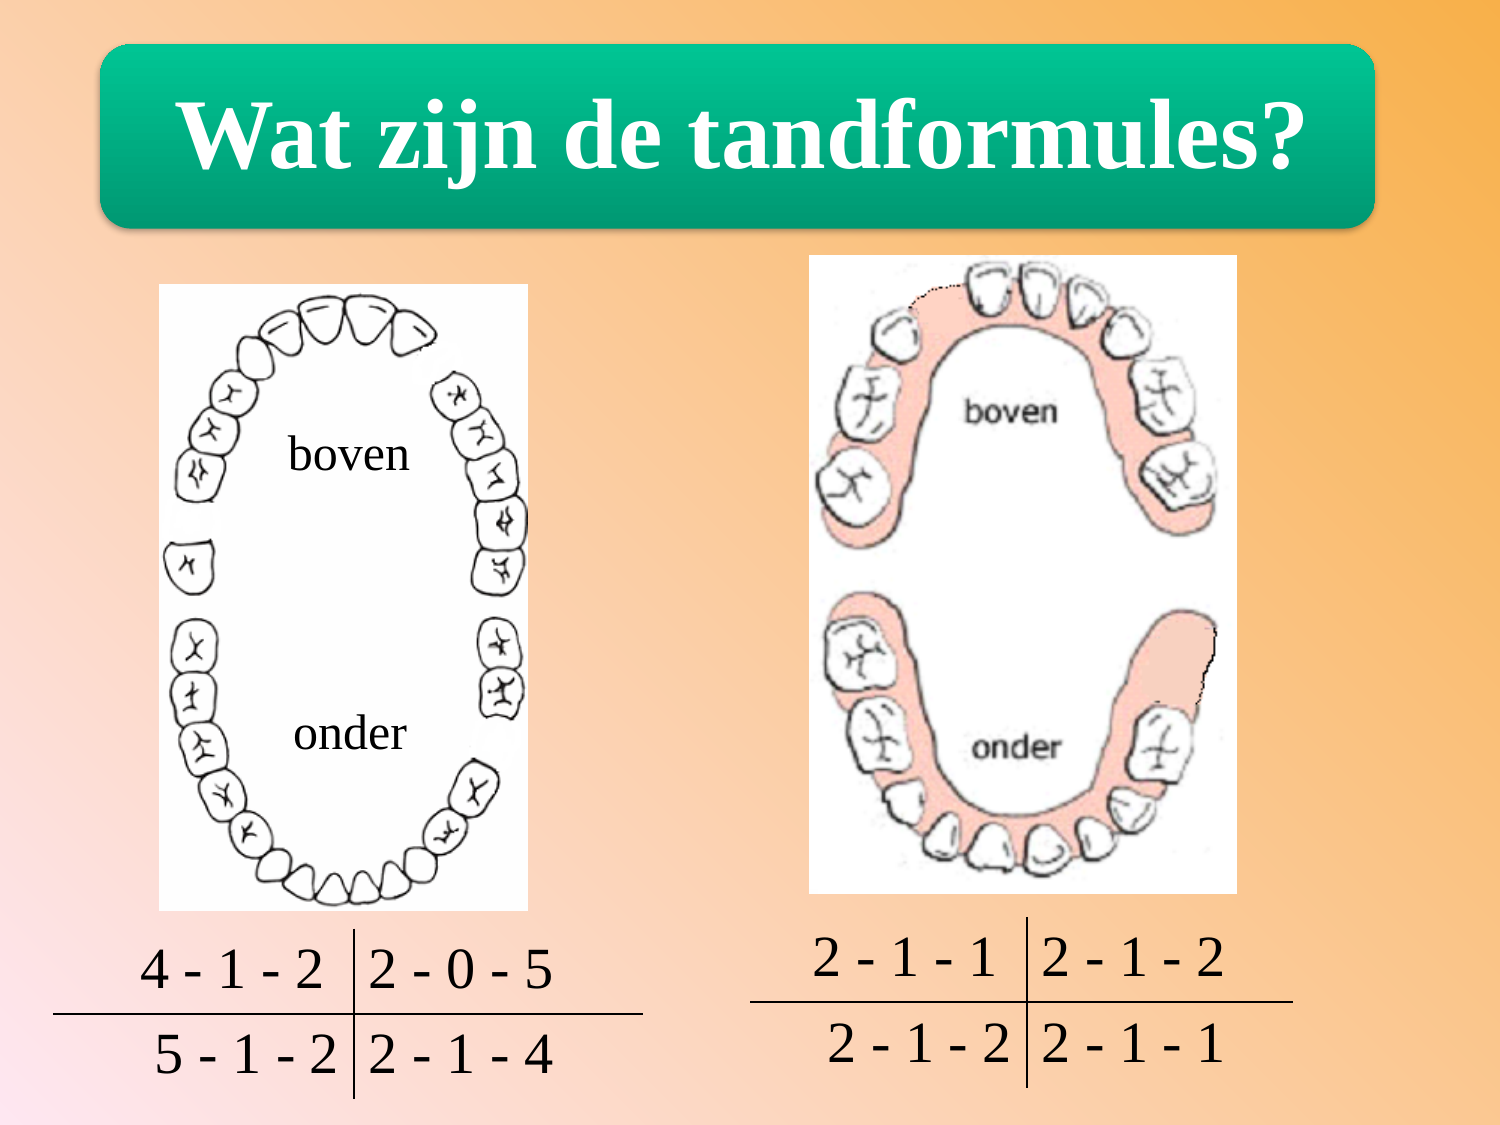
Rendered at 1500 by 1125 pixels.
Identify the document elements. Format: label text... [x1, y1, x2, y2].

table_header 2 - 1 - 1 [750, 917, 1026, 1001]
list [159, 284, 528, 912]
table_header 2 - 1 - 2 [1028, 917, 1293, 1001]
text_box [100, 42, 1376, 231]
table_header 2 - 0 - 5 [355, 929, 643, 1013]
table_cell 5 - 1 - 2 [53, 1015, 353, 1099]
table_header 4 - 1 - 2 [53, 929, 353, 1013]
table_cell 2 - 1 - 4 [355, 1015, 643, 1099]
table_cell 2 - 1 - 1 [1028, 1003, 1293, 1088]
table_cell 2 - 1 - 2 [750, 1003, 1026, 1088]
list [808, 255, 1238, 894]
